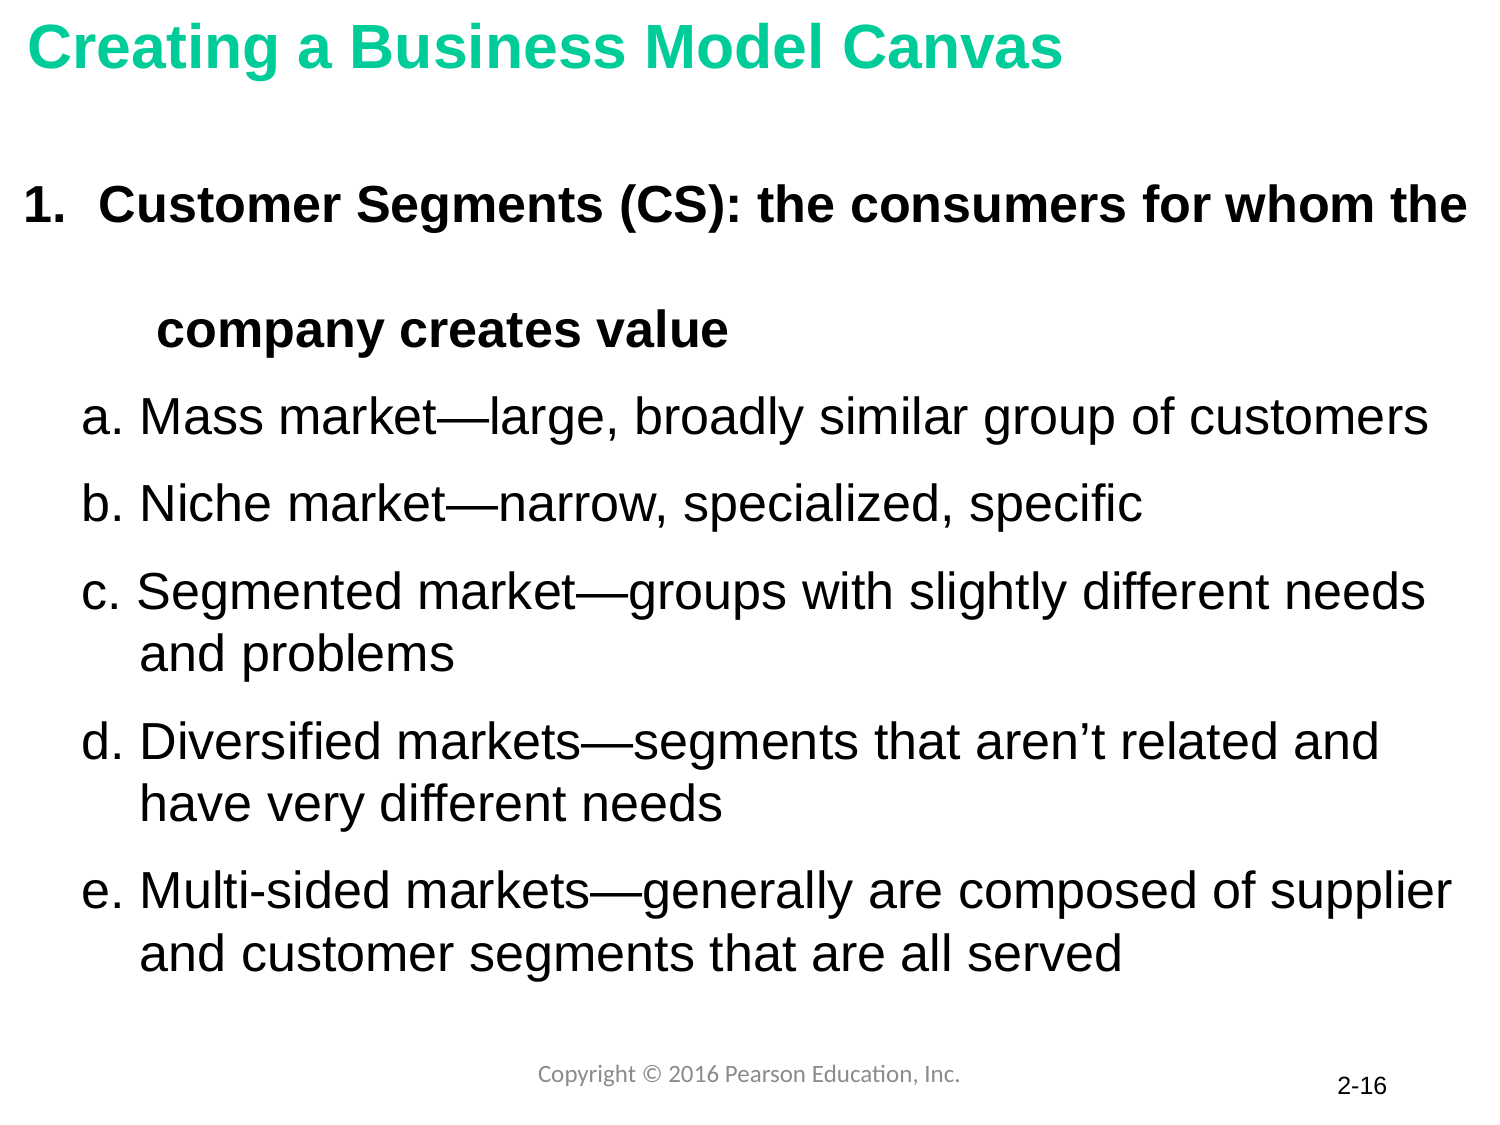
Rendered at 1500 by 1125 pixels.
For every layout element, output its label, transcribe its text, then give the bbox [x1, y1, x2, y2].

title Creating a Business Model Canvas [12, 0, 1363, 138]
list Customer Segments (CS): the consumers for whom the company creates value a. Mass market—large, broadly similar group of customers b. Niche market—narrow, specialized, specific c. Segmented market—groups with slightly different needs and problems d. Diversified markets—segments that aren’t related and have very different needs e. Multi-sided markets—generally are composed of supplier and customer segments that are all served [8, 162, 1500, 1038]
footer Copyright © 2016 Pearson Education, Inc. [512, 1042, 988, 1103]
